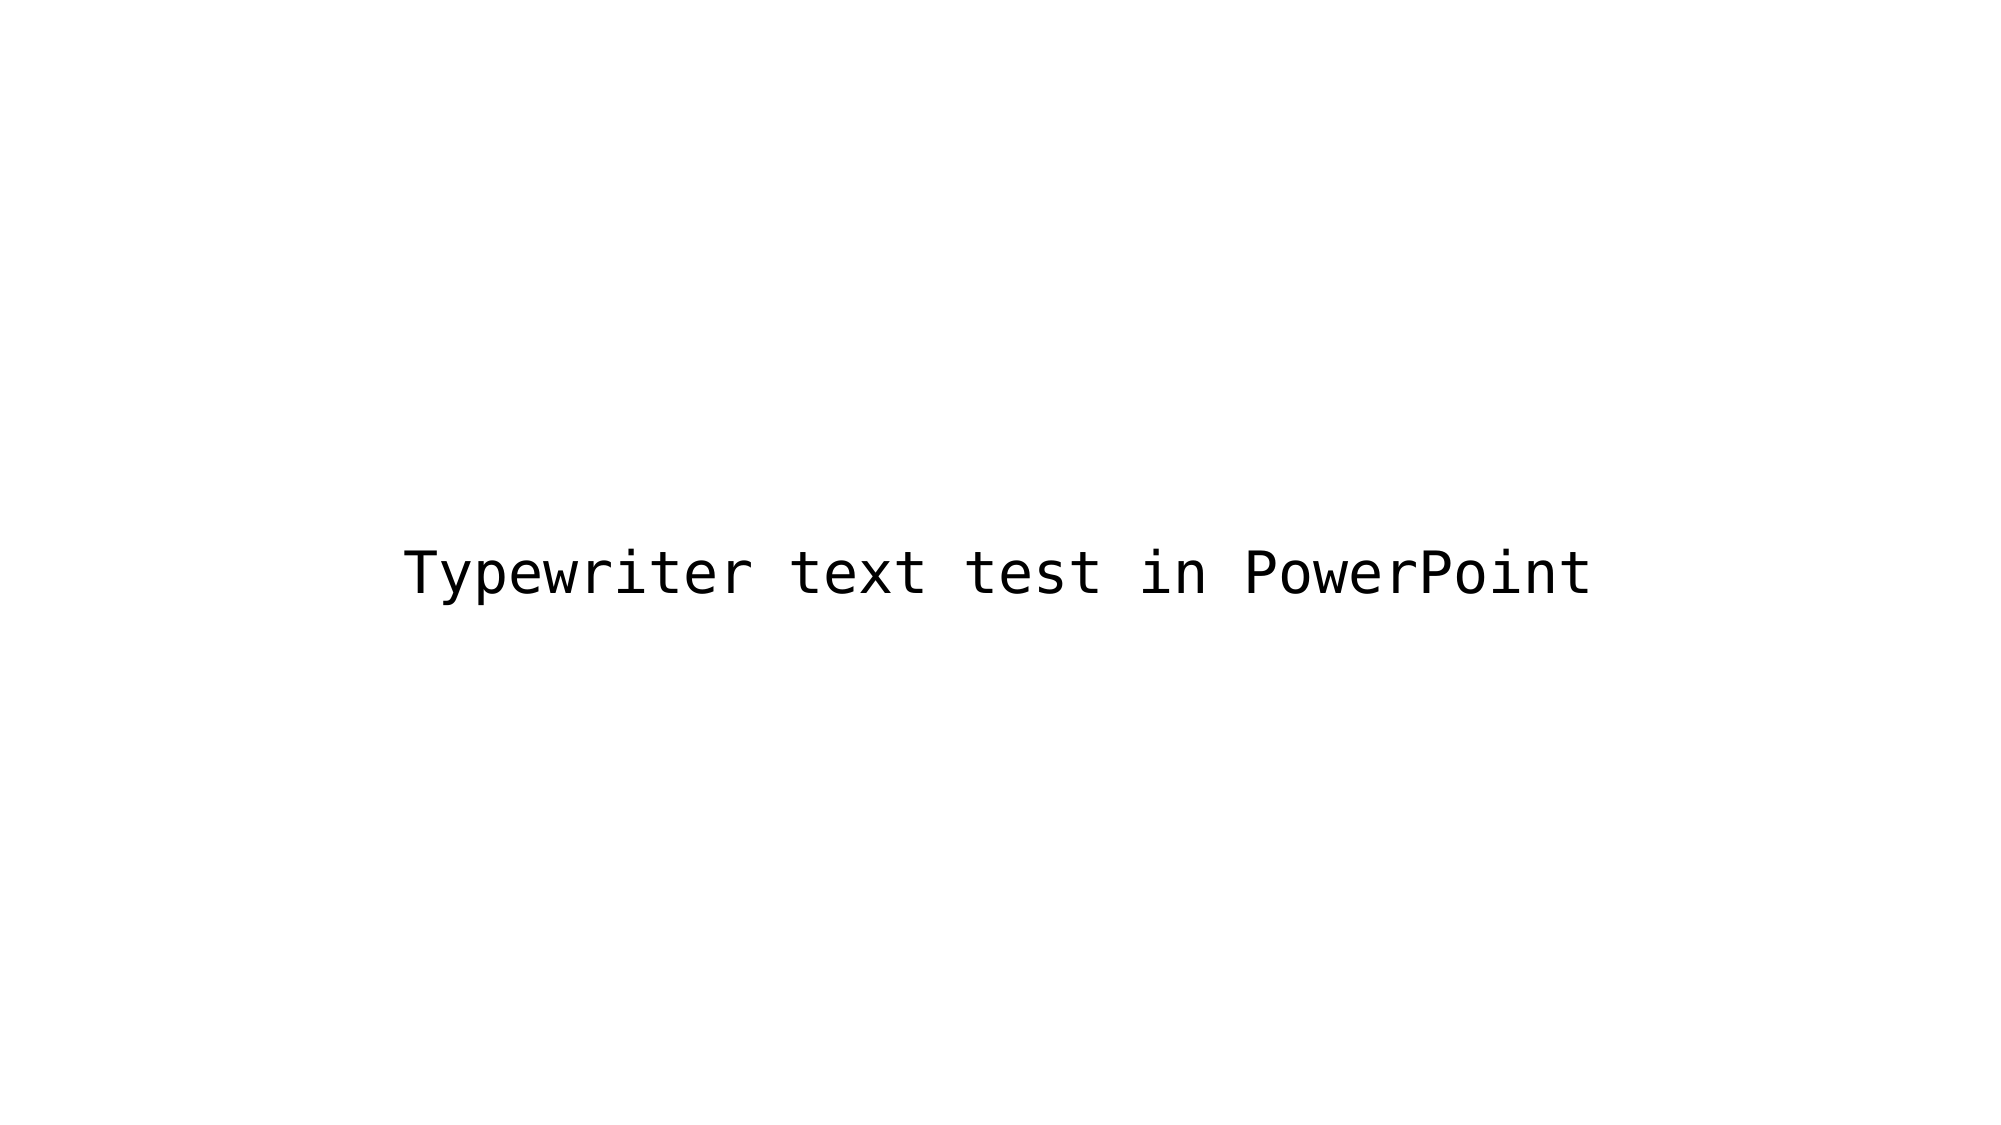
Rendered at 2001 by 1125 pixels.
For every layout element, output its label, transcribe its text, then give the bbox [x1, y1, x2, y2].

text_box Typewriter text test in PowerPoint [388, 527, 1609, 613]
